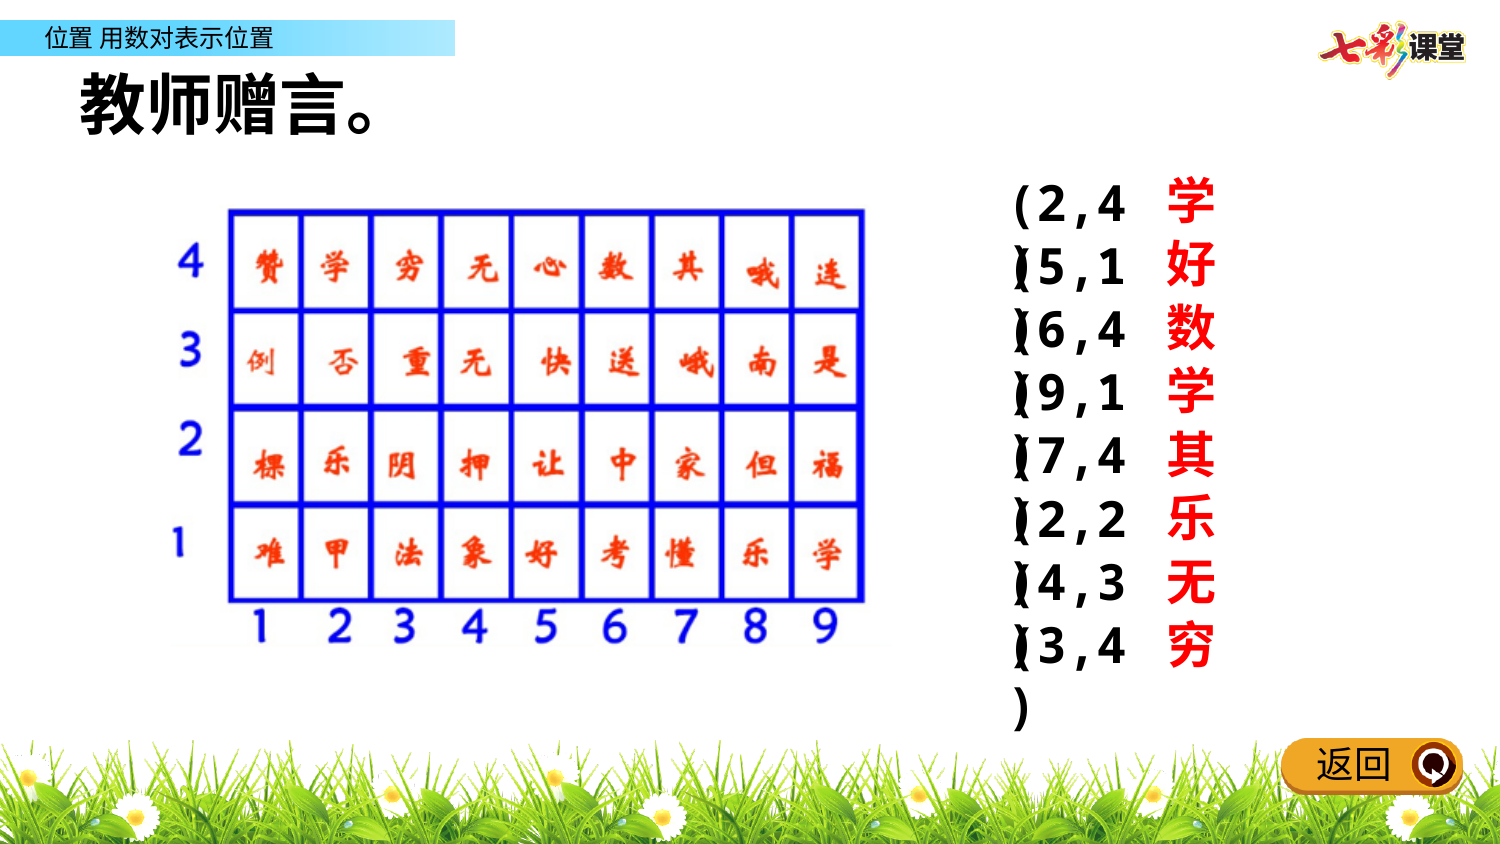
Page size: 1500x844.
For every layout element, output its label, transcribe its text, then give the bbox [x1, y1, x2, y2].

text_box (3,4) [991, 606, 1148, 741]
text_box 教师赠言。 [64, 55, 561, 151]
text_box 穷 [1152, 606, 1235, 681]
text_box 学 [1152, 161, 1235, 225]
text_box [1281, 733, 1464, 795]
text_box (7,4) [991, 416, 1148, 479]
text_box (6,4) [991, 290, 1148, 353]
picture [0, 740, 1500, 844]
text_box (2,4) [991, 163, 1148, 227]
text_box 学 [1152, 352, 1235, 415]
text_box 无 [1152, 542, 1235, 606]
text_box 乐 [1152, 479, 1235, 542]
picture [1316, 20, 1468, 80]
picture [171, 203, 892, 647]
text_box (4,3) [991, 542, 1148, 606]
text_box (5,1) [991, 227, 1148, 290]
text_box 数 [1152, 288, 1235, 352]
text_box (9,1) [991, 353, 1148, 416]
text_box 好 [1152, 225, 1235, 288]
text_box (2,2) [991, 479, 1148, 542]
text_box 其 [1152, 415, 1235, 479]
